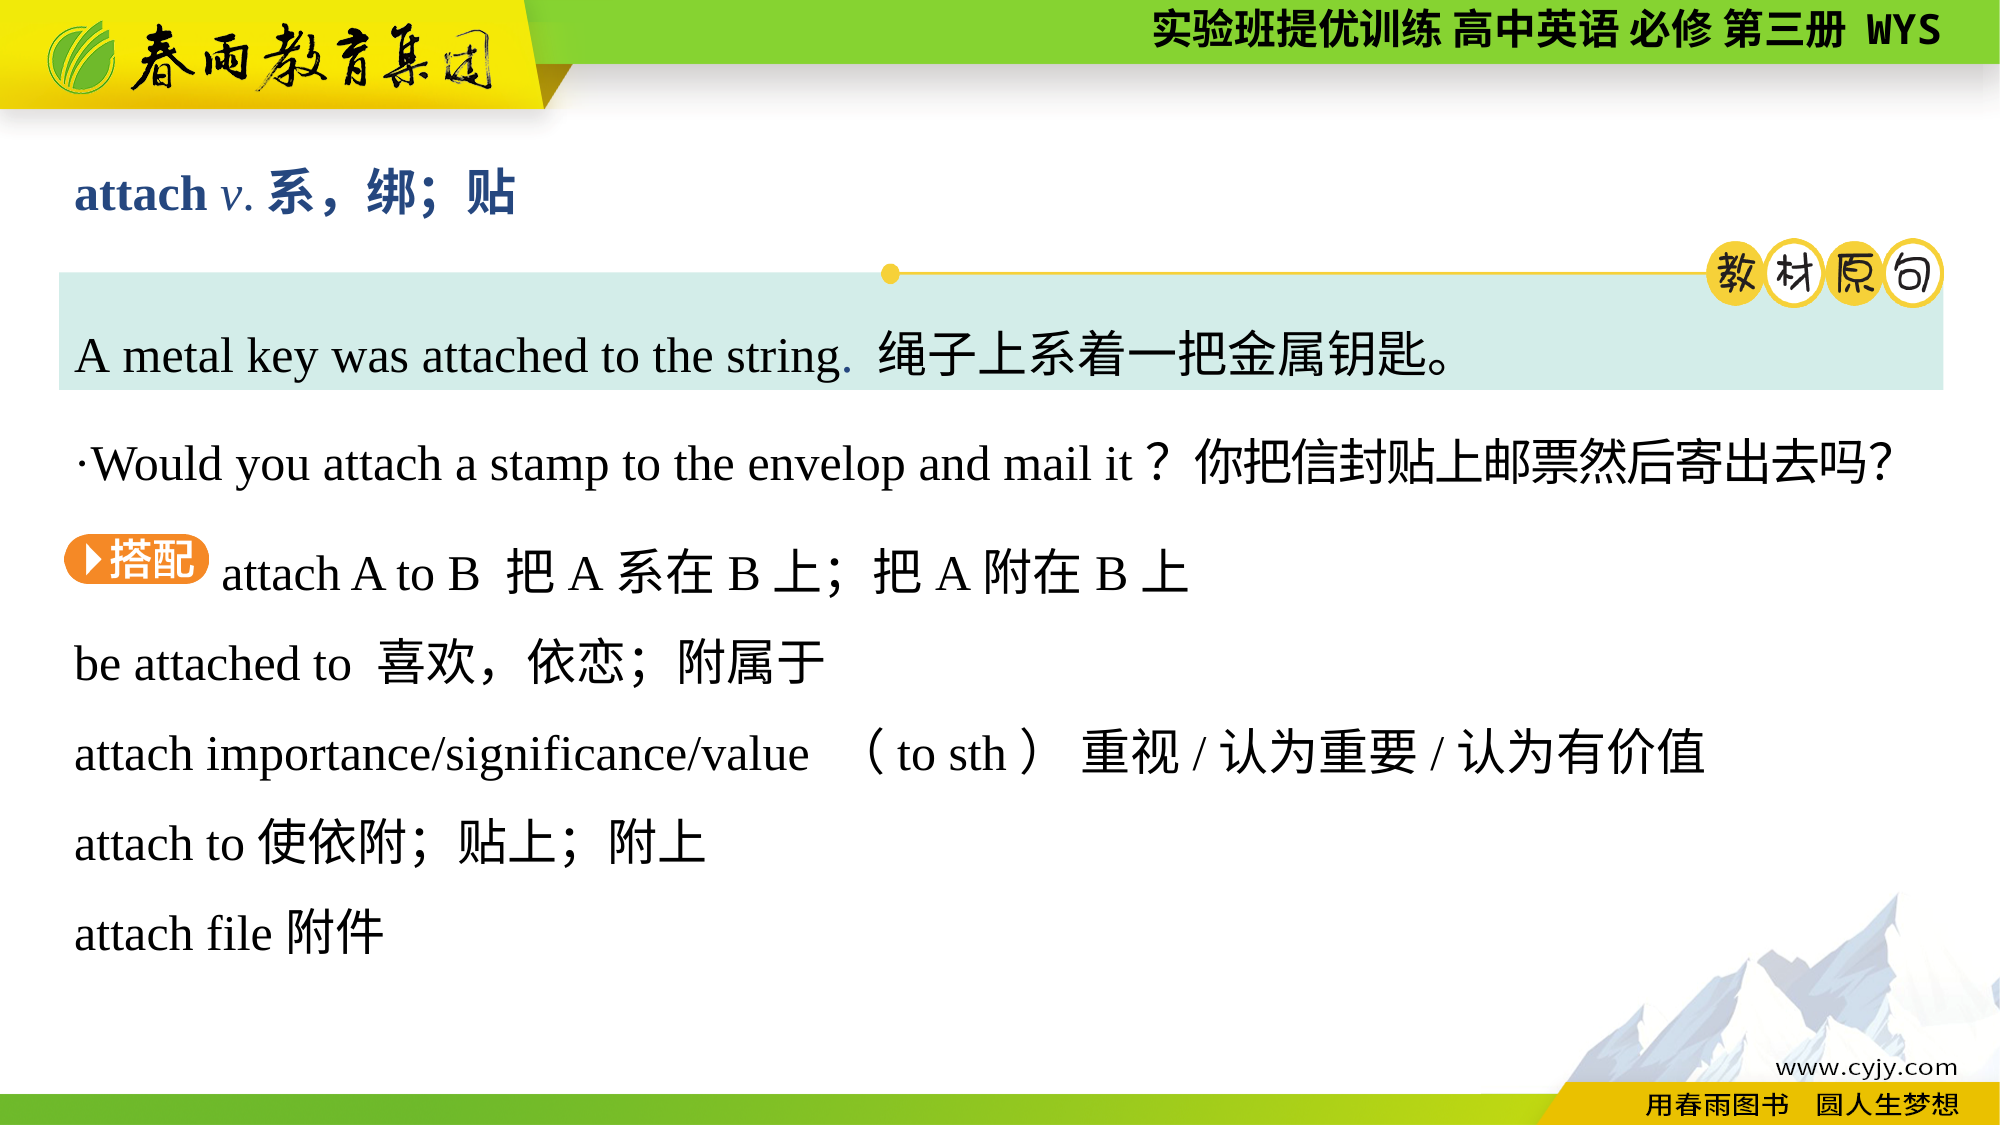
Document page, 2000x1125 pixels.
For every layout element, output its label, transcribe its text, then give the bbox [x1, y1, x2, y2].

text_box ·Would you attach a stamp to the envelop and mail it？你把信封贴上邮票然后寄出去吗？ [59, 393, 1944, 499]
text_box attach A to B 把A系在B上；把A附在B上 be attached to 喜欢，依恋；附属于 attach importance/significance/value （to sth） 重视/认为重要/认为有价值 attach to使依附；贴上；附上 attach file附件 [59, 503, 1944, 969]
picture [0, 0, 2000, 1125]
list attach v.系，绑；贴 [59, 122, 1944, 217]
text_box A metal key was attached to the string. 绳子上系着一把金属钥匙。 [59, 272, 1944, 390]
